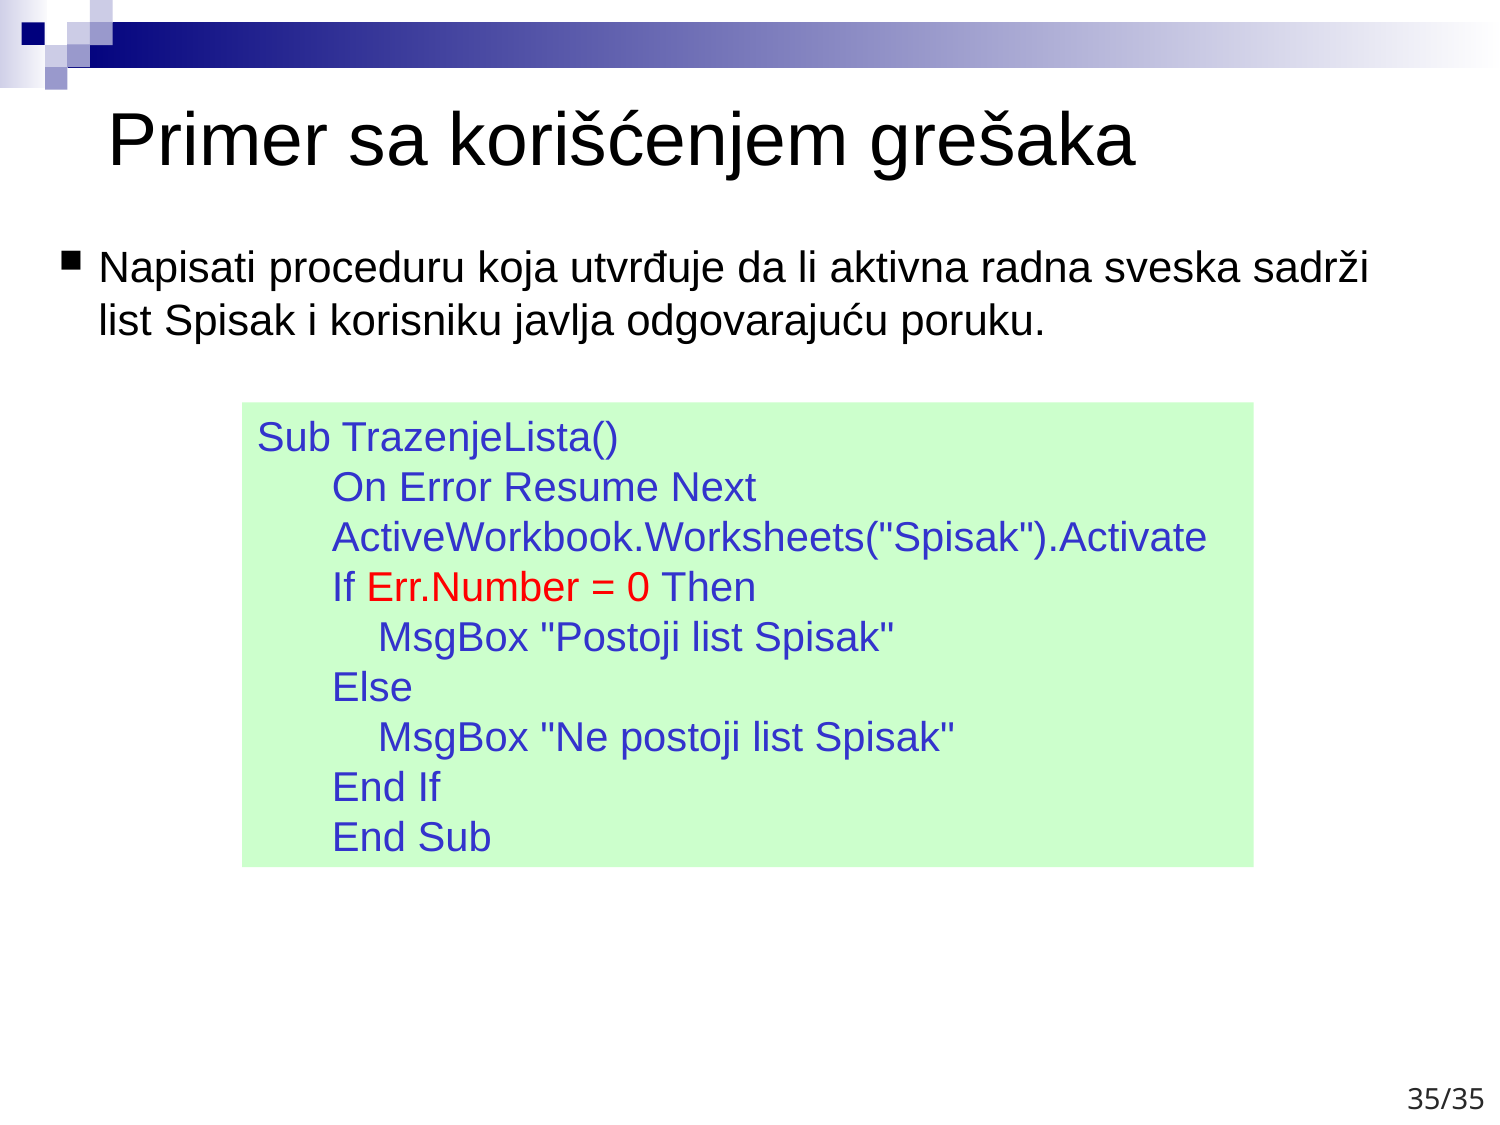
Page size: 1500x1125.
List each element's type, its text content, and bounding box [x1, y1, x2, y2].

text_box Napisati proceduru koja utvrđuje da li aktivna radna sveska sadrži list Spisak i korisniku javlja odgovarajuću poruku. [50, 231, 1445, 367]
title Primer sa korišćenjem grešaka [92, 75, 1196, 197]
text_box Sub TrazenjeLista() On Error Resume Next ActiveWorkbook.Worksheets("Spisak").Activate If Err.Number = 0 Then MsgBox "Postoji list Spisak" Else MsgBox "Ne postoji list Spisak" End If End Sub [242, 402, 1254, 868]
text_box 35/35 [1374, 1072, 1500, 1123]
